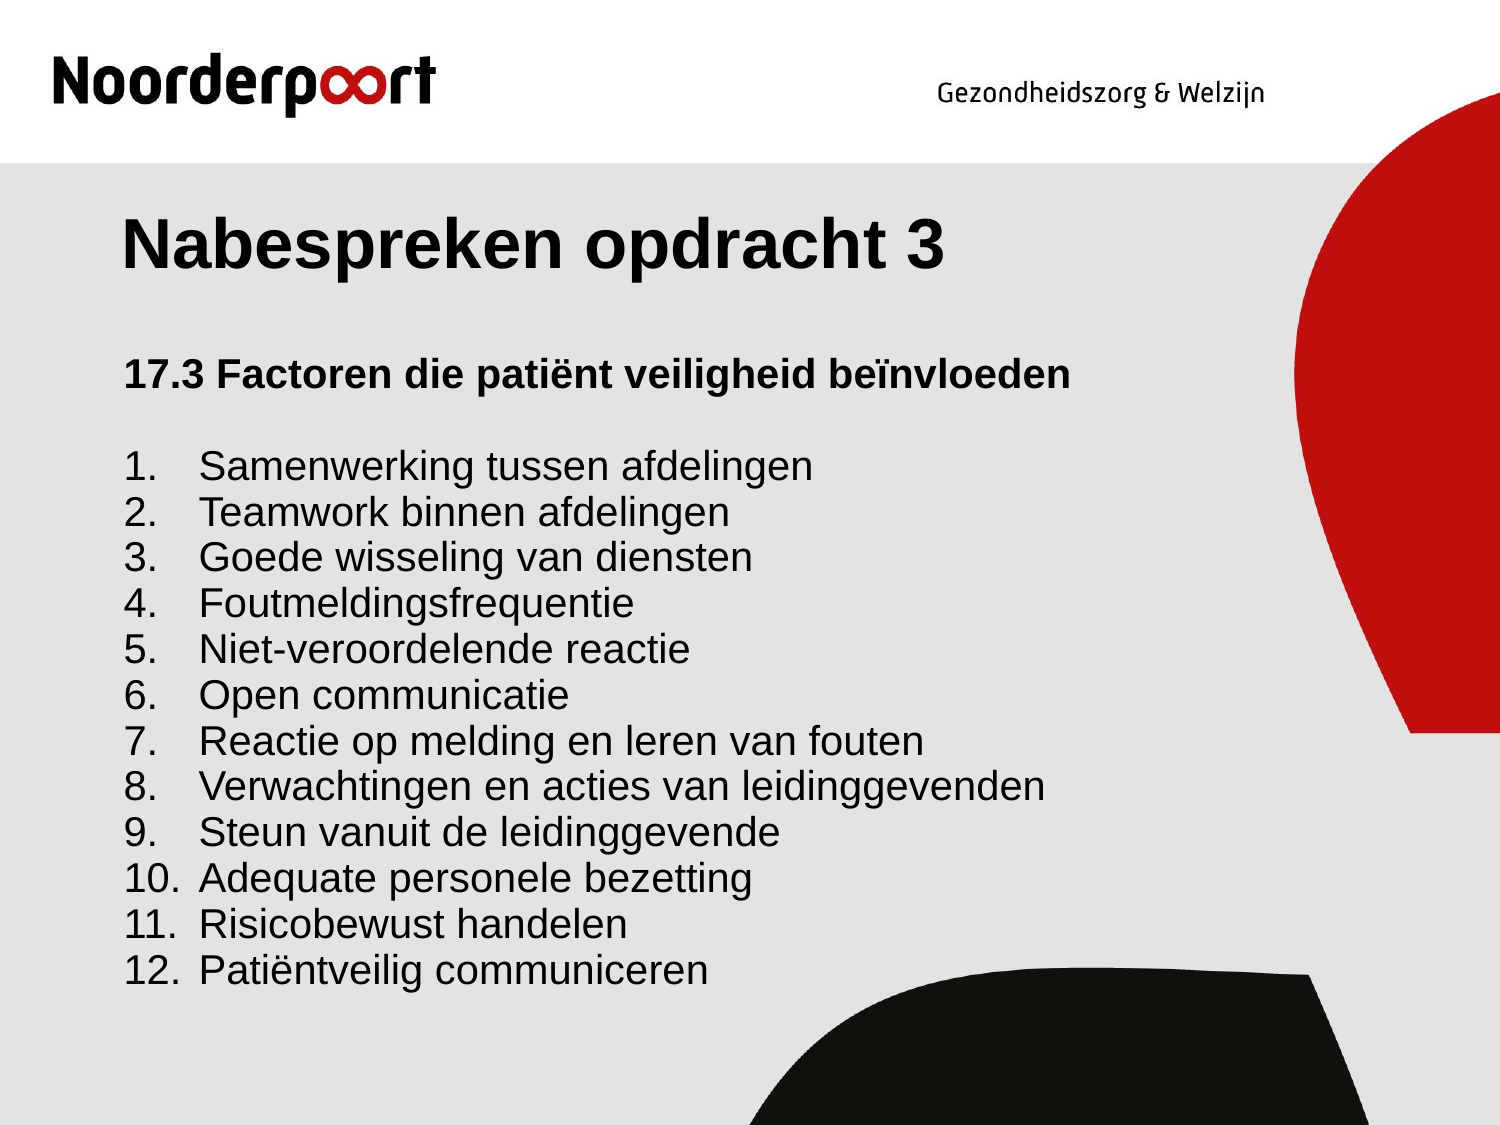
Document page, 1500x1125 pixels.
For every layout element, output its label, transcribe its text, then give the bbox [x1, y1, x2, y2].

picture [0, 0, 1500, 1125]
list 17.3 Factoren die patiënt veiligheid beïnvloeden Samenwerking tussen afdelingen Teamwork binnen afdelingen Goede wisseling van diensten Foutmeldingsfrequentie Niet-veroordelende reactie Open communicatie Reactie op melding en leren van fouten Verwachtingen en acties van leidinggevenden Steun vanuit de leidinggevende Adequate personele bezetting Risicobewust handelen Patiëntveilig communiceren [108, 343, 1292, 1059]
title Nabespreken opdracht 3 [106, 187, 1290, 294]
